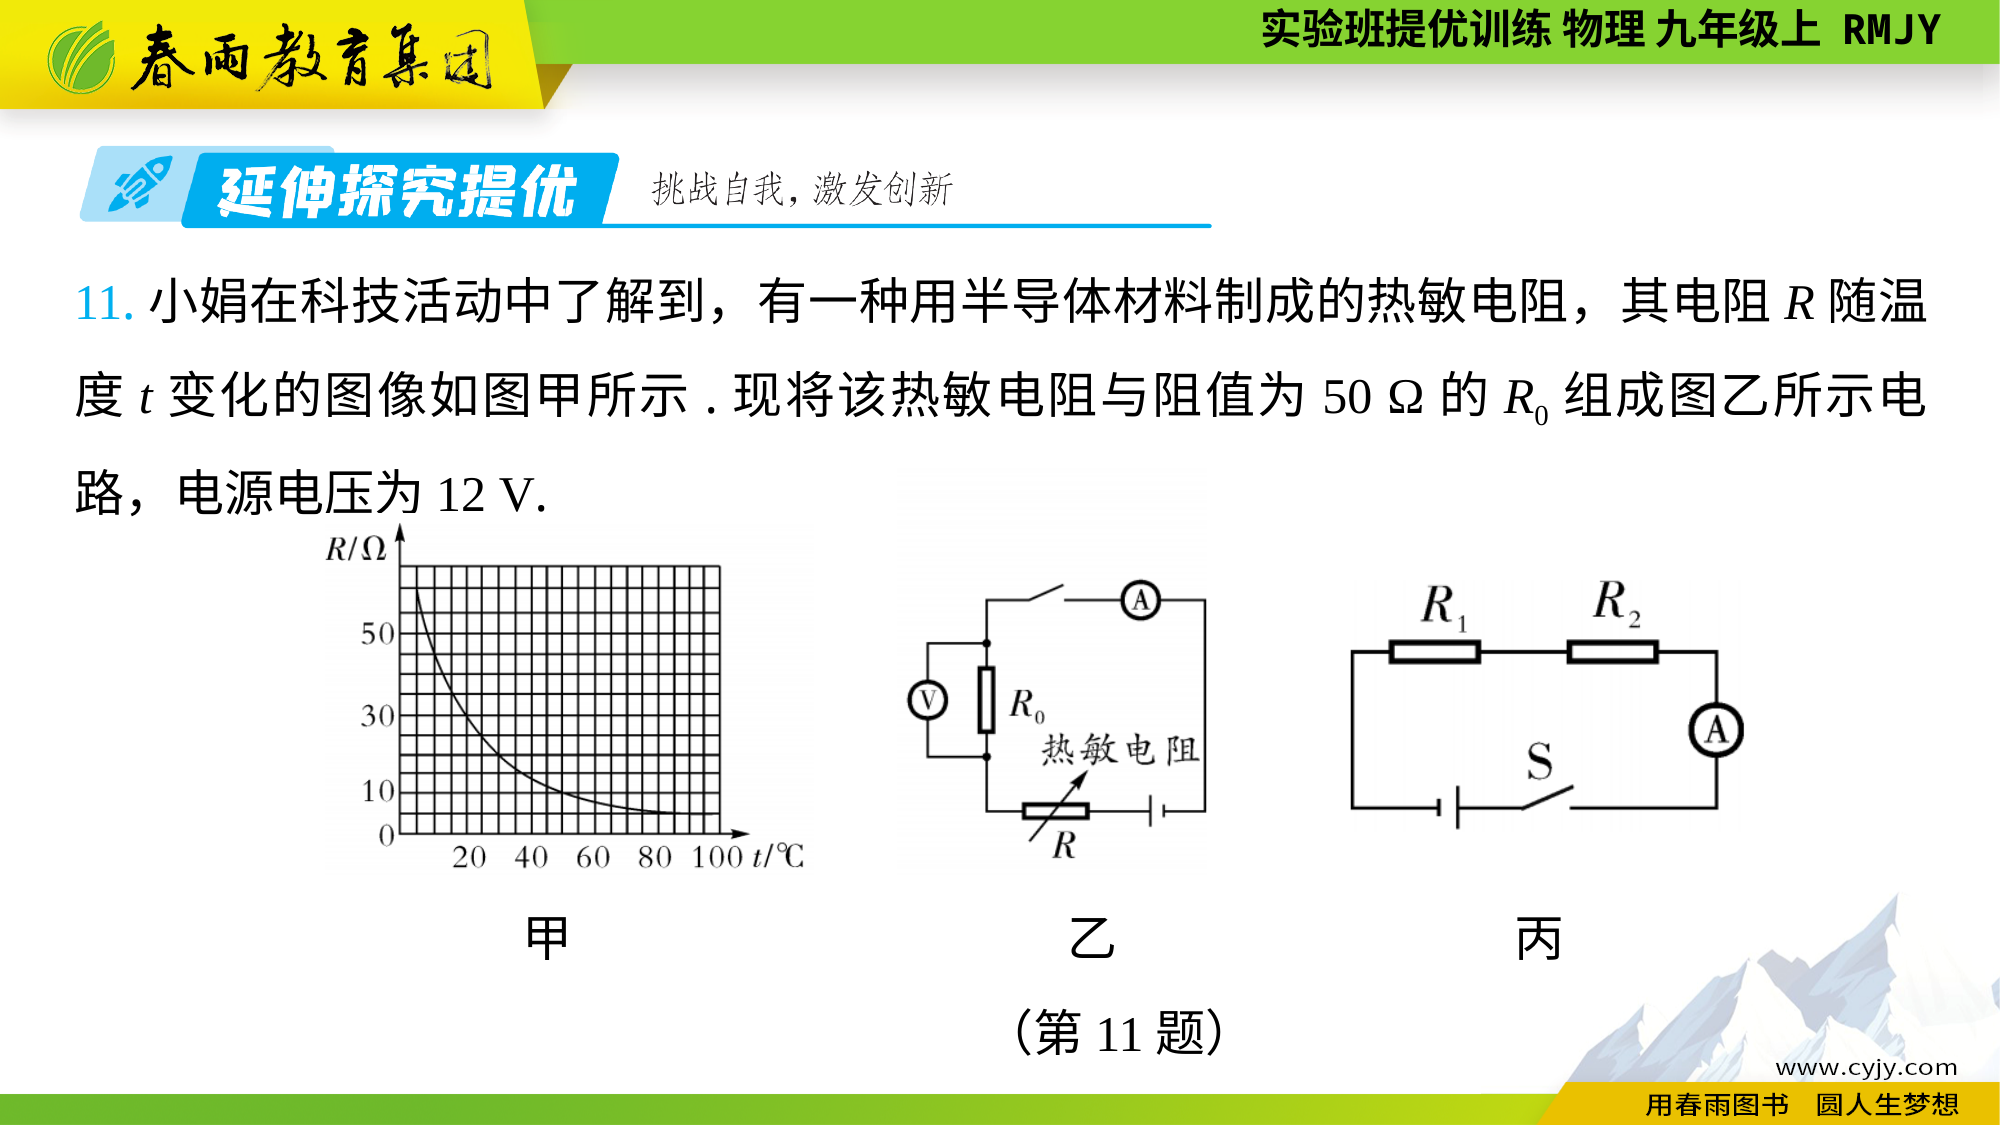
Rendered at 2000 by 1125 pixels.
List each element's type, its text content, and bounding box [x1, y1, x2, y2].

text_box 甲 [507, 883, 588, 975]
text_box （第11题） [968, 964, 1271, 1069]
text_box 乙 [1052, 883, 1133, 975]
picture [0, 0, 2000, 1125]
list 11.小娟在科技活动中了解到，有一种用半导体材料制成的热敏电阻，其电阻R随温度t变化的图像如图甲所示.现将该热敏电阻与阻值为50 Ω的R0组成图乙所示电路，电源电压为12 V. [59, 231, 1944, 914]
text_box 丙 [1499, 869, 1580, 975]
